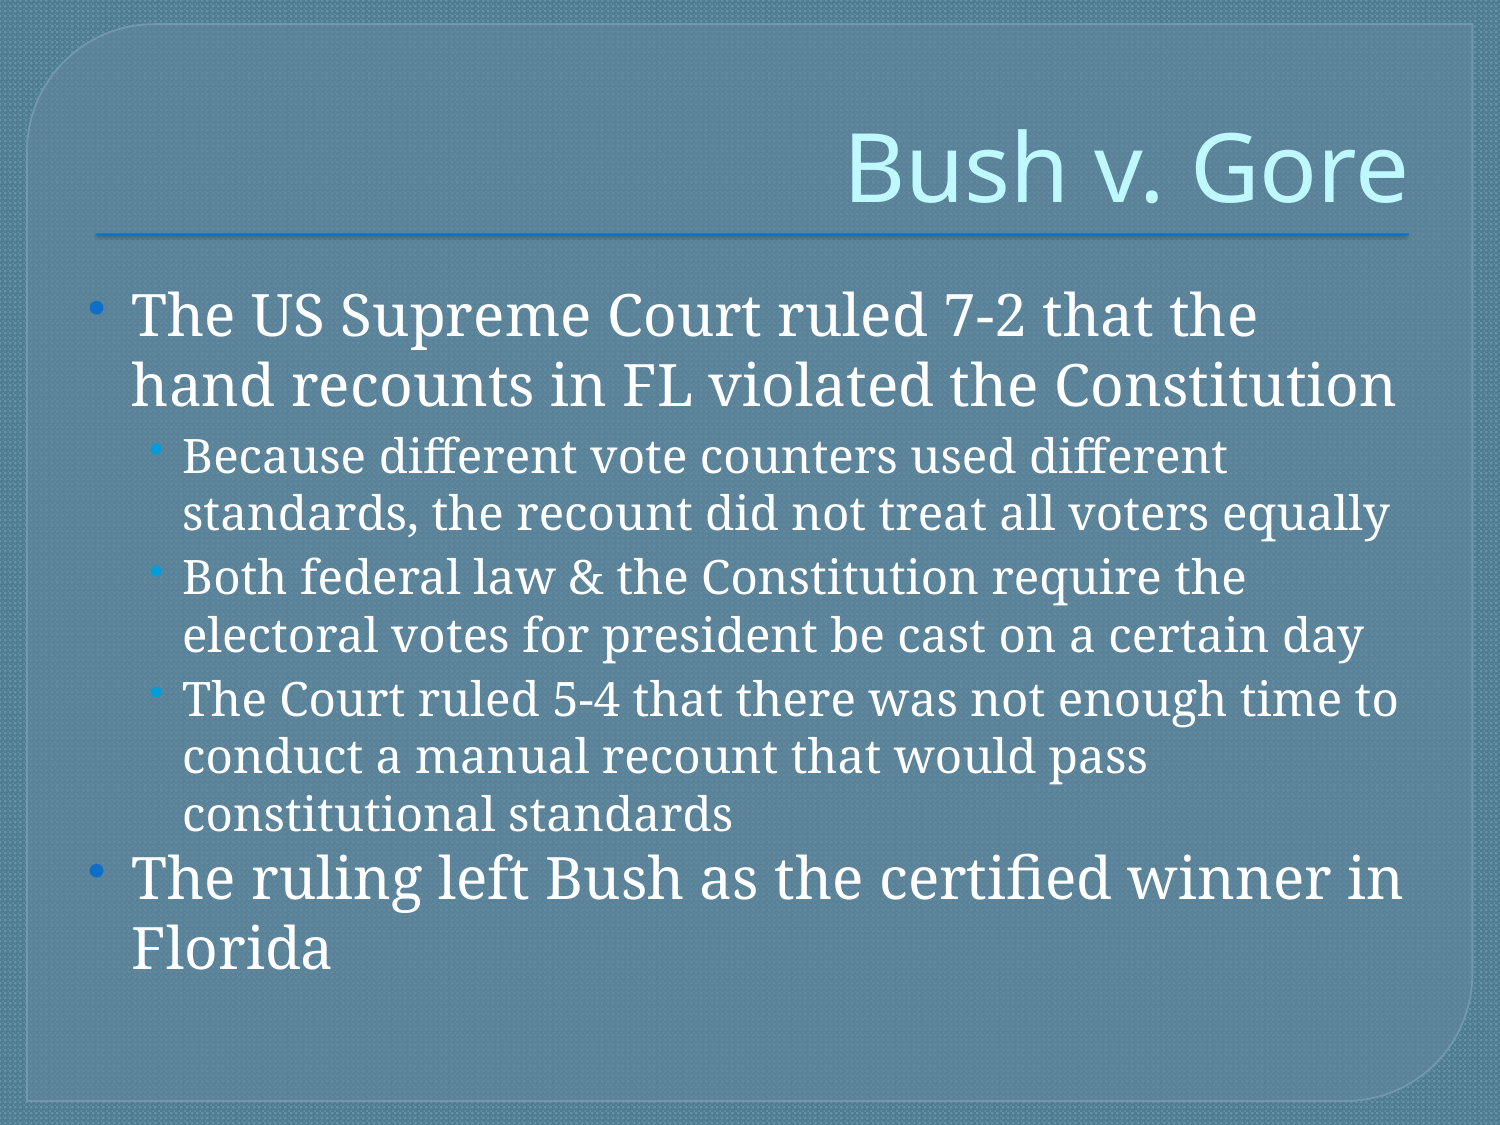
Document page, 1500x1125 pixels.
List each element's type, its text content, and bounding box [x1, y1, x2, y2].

title Bush v. Gore [75, 41, 1425, 230]
list The US Supreme Court ruled 7-2 that the hand recounts in FL violated the Constitution Because different vote counters used different standards, the recount did not treat all voters equally Both federal law & the Constitution require the electoral votes for president be cast on a certain day The Court ruled 5-4 that there was not enough time to conduct a manual recount that would pass constitutional standards The ruling left Bush as the certified winner in Florida [75, 270, 1425, 1013]
